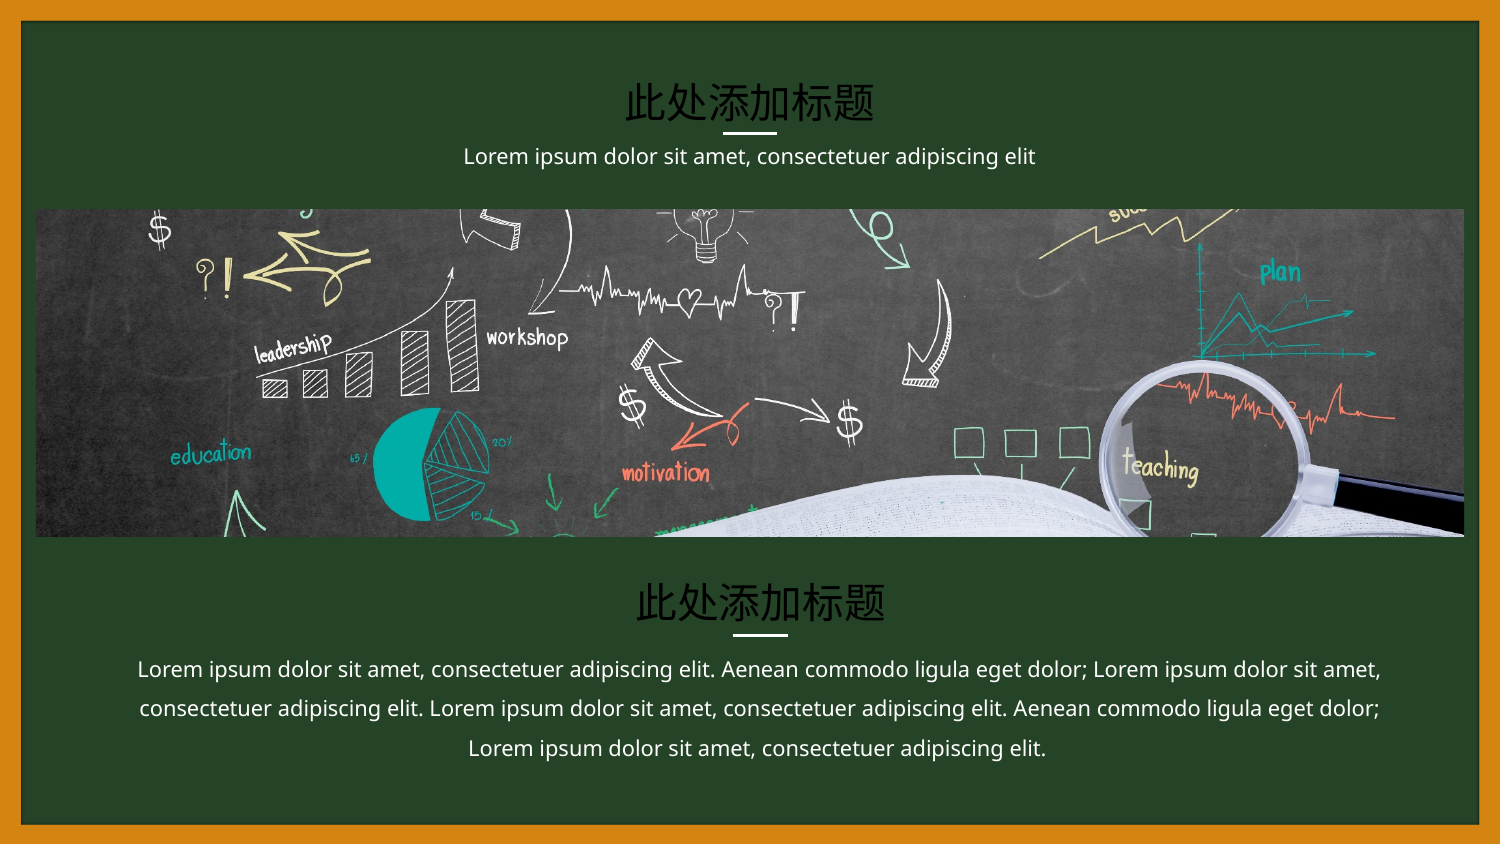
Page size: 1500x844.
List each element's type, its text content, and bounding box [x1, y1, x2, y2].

picture [0, 0, 1500, 844]
text_box 此处添加标题 [620, 569, 901, 635]
text_box Lorem ipsum dolor sit amet, consectetuer adipiscing elit. Aenean commodo ligula eget dolor; Lorem ipsum dolor sit amet, consectetuer adipiscing elit. Lorem ipsum dolor sit amet, consectetuer adipiscing elit. Aenean commodo ligula eget dolor; Lorem ipsum dolor sit amet, consectetuer adipiscing elit. [120, 635, 1401, 768]
text_box 此处添加标题 [609, 69, 891, 135]
text_box Lorem ipsum dolor sit amet, consectetuer adipiscing elit [448, 135, 1052, 177]
